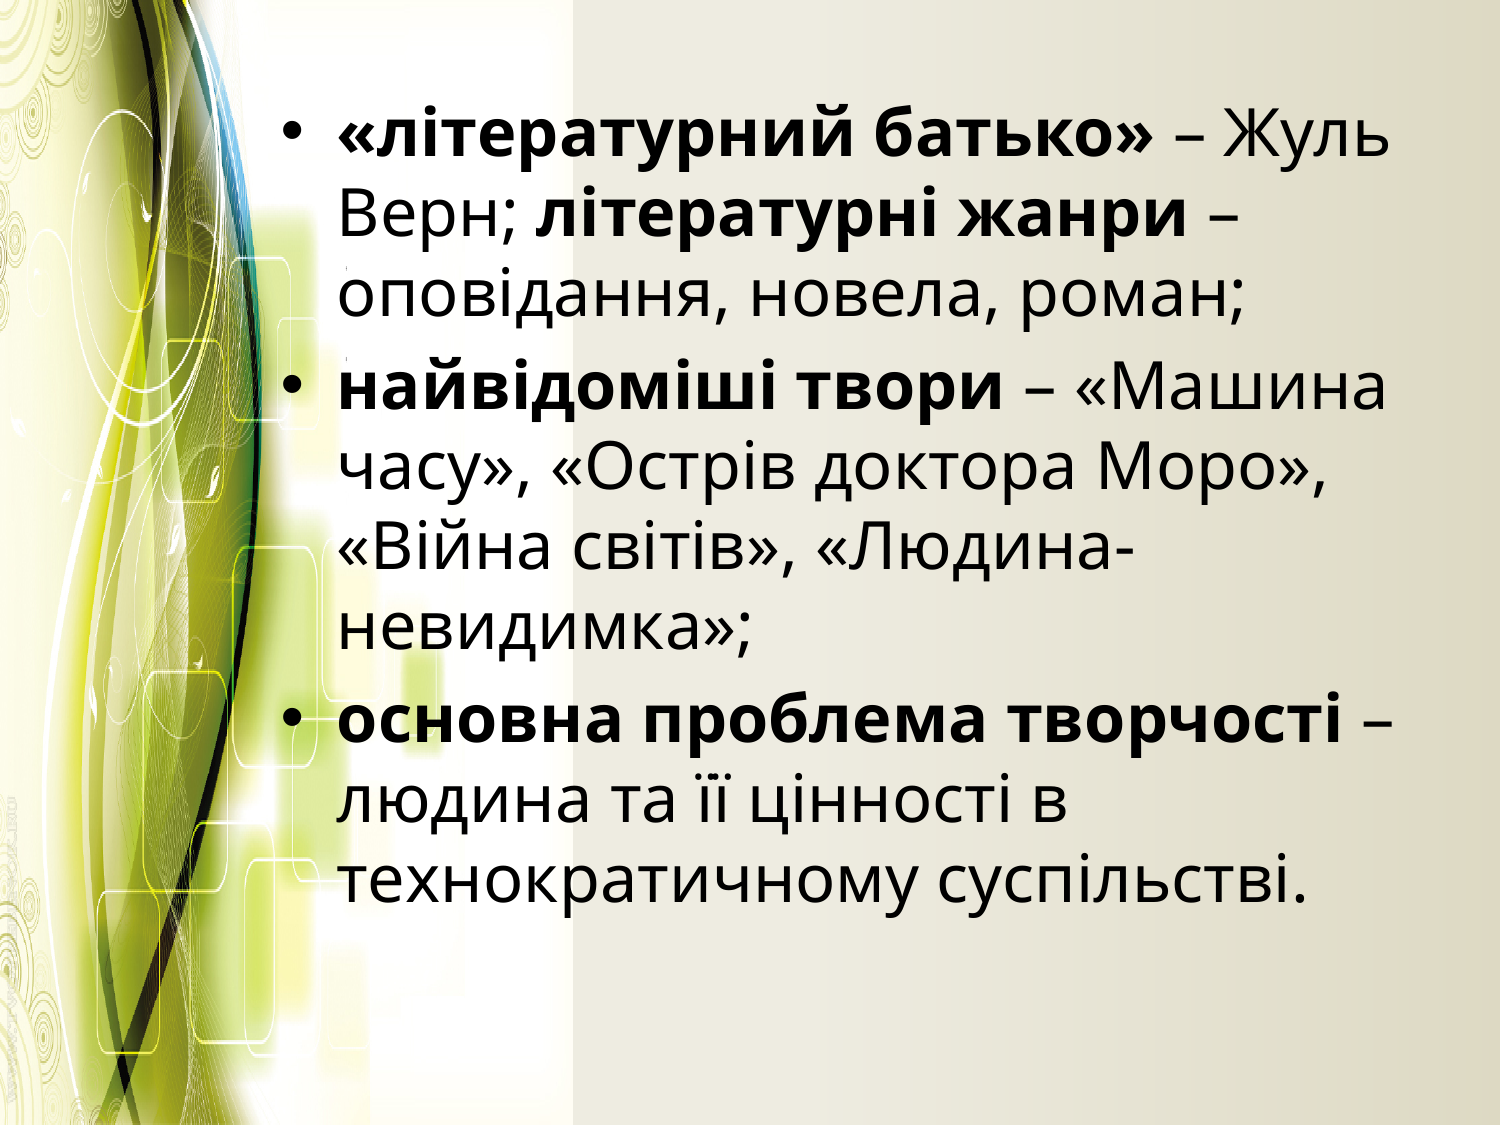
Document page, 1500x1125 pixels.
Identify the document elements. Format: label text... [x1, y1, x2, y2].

list «літературний батько» – Жуль Верн; літературні жанри – оповідання, новела, роман; найвідоміші твори – «Машина часу», «Острів доктора Моро», «Війна світів», «Людина-невидимка»; основна проблема творчості – людина та її цінності в технократичному суспільстві. [265, 81, 1426, 1006]
picture [0, 0, 573, 1125]
